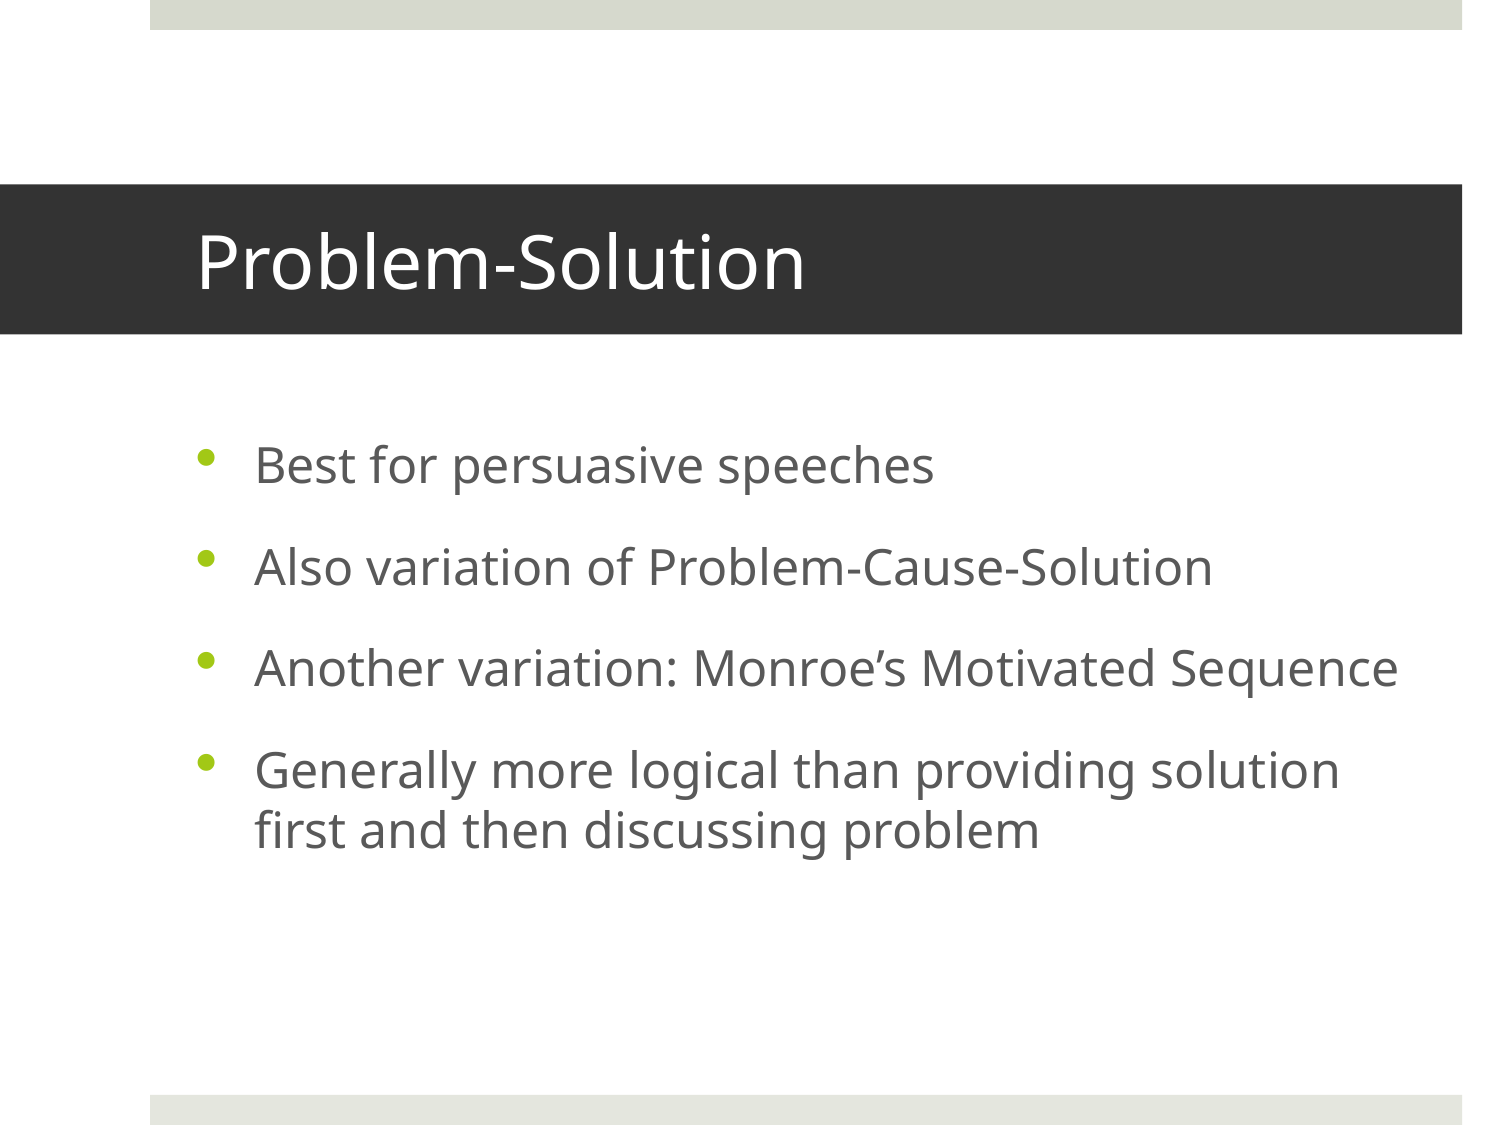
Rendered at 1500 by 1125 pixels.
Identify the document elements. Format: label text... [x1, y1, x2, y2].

title Problem-Solution [0, 184, 1463, 335]
list Best for persuasive speeches Also variation of Problem-Cause-Solution Another variation: Monroe’s Motivated Sequence Generally more logical than providing solution first and then discussing problem [182, 425, 1432, 1028]
